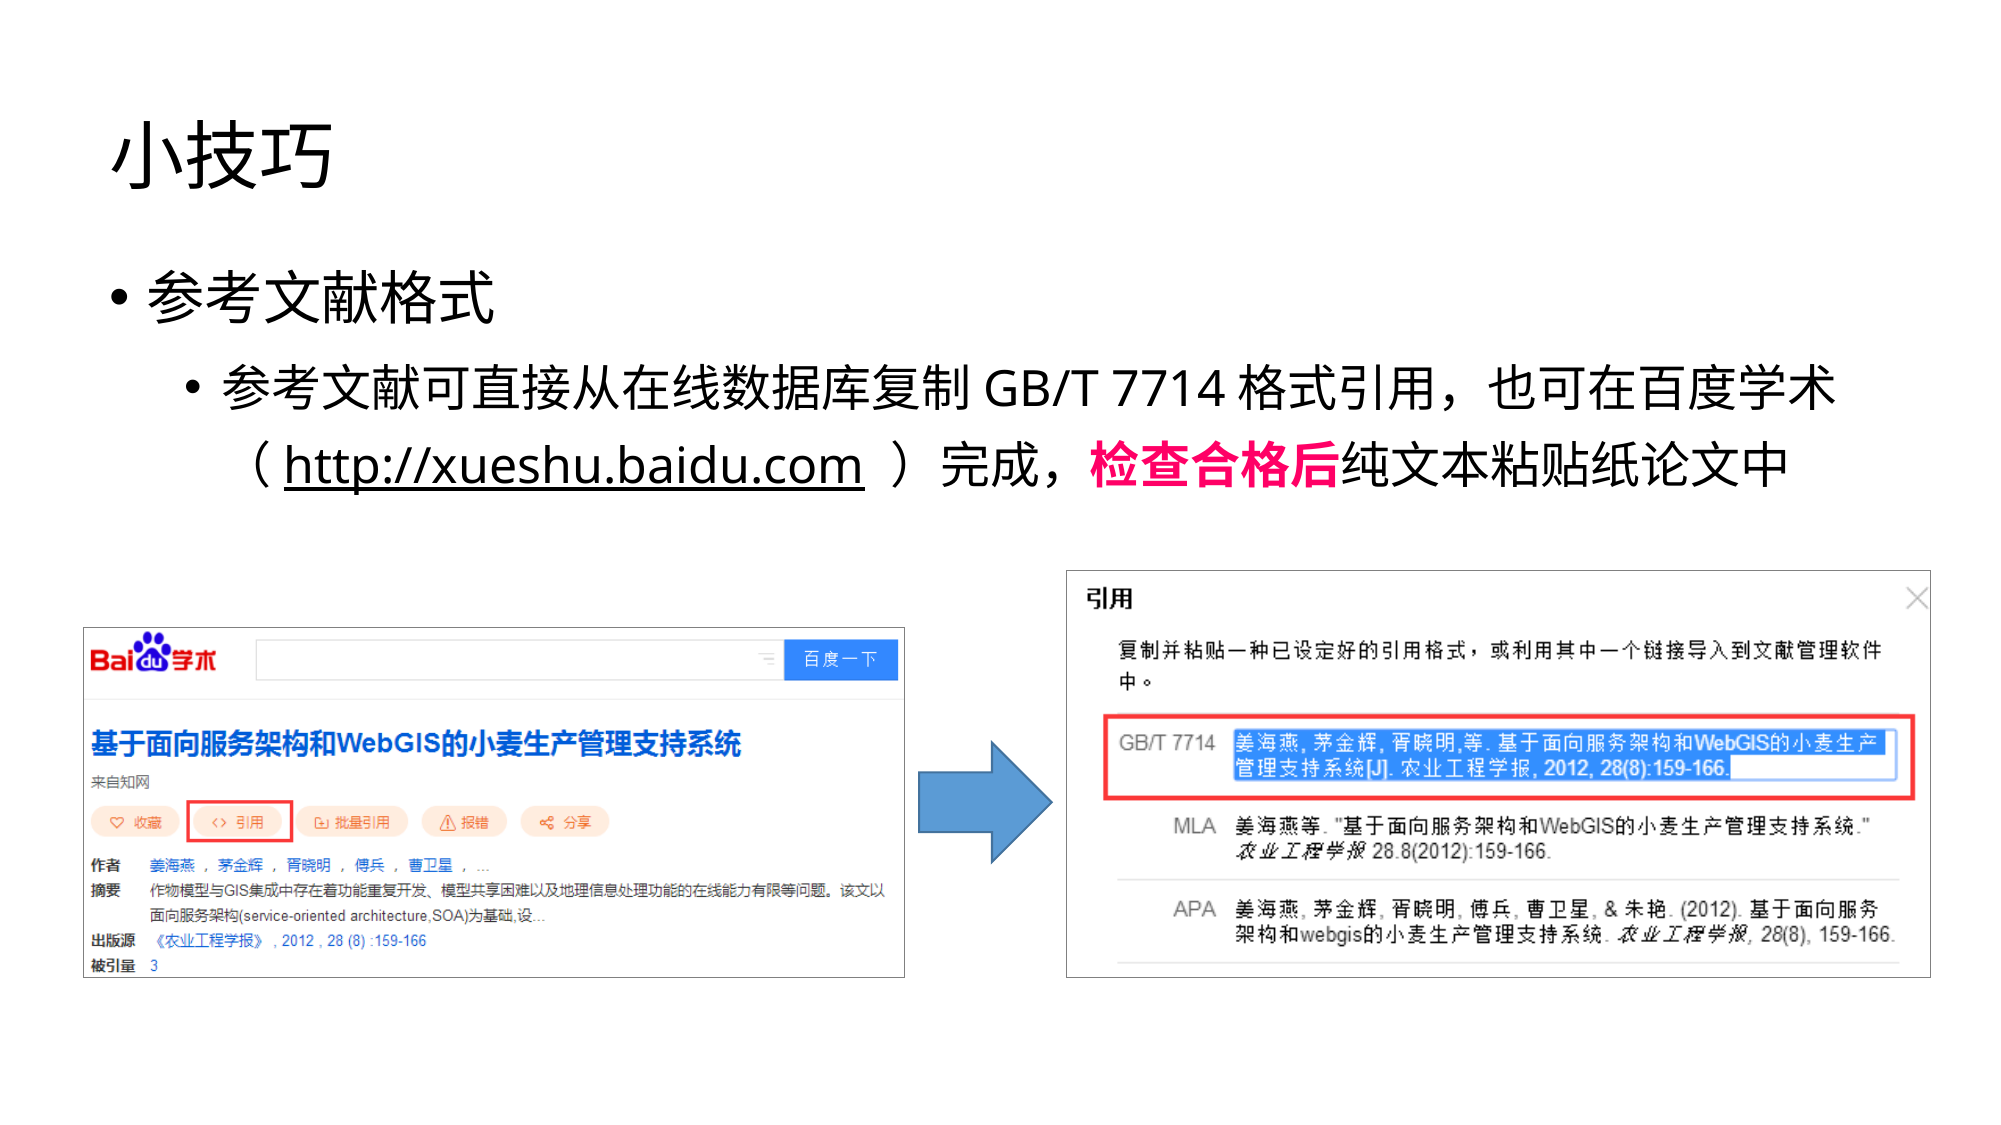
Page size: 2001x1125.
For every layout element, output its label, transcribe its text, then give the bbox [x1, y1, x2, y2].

picture [83, 627, 905, 978]
picture [1066, 570, 1931, 978]
text_box [918, 740, 1054, 865]
title 小技巧 [94, 59, 1911, 225]
list 参考文献格式 参考文献可直接从在线数据库复制GB/T 7714格式引用，也可在百度学术（http://xueshu.baidu.com ）完成，检查合格后纯文本粘贴纸论文中 [94, 235, 1911, 1072]
